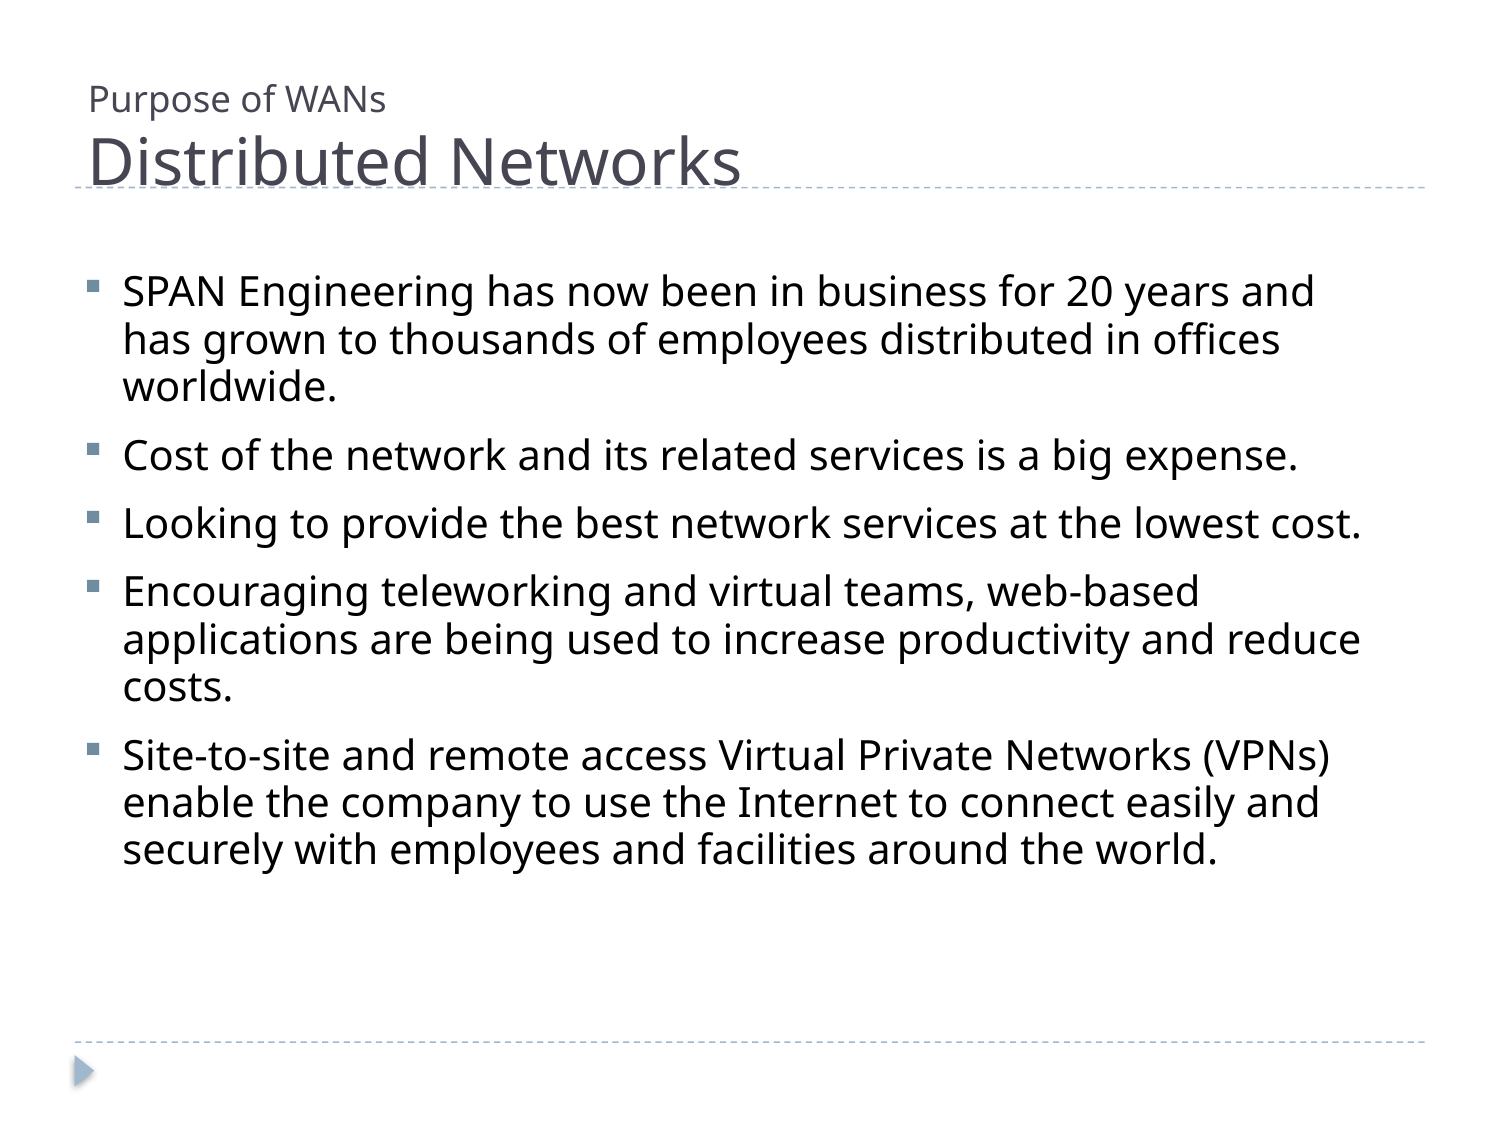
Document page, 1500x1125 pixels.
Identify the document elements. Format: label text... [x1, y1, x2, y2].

text_box SPAN Engineering has now been in business for 20 years and has grown to thousands of employees distributed in offices worldwide. Cost of the network and its related services is a big expense. Looking to provide the best network services at the lowest cost. Encouraging teleworking and virtual teams, web-based applications are being used to increase productivity and reduce costs. Site-to-site and remote access Virtual Private Networks (VPNs) enable the company to use the Internet to connect easily and securely with employees and facilities around the world. [68, 261, 1391, 882]
title Purpose of WANs Distributed Networks [73, 68, 1410, 206]
